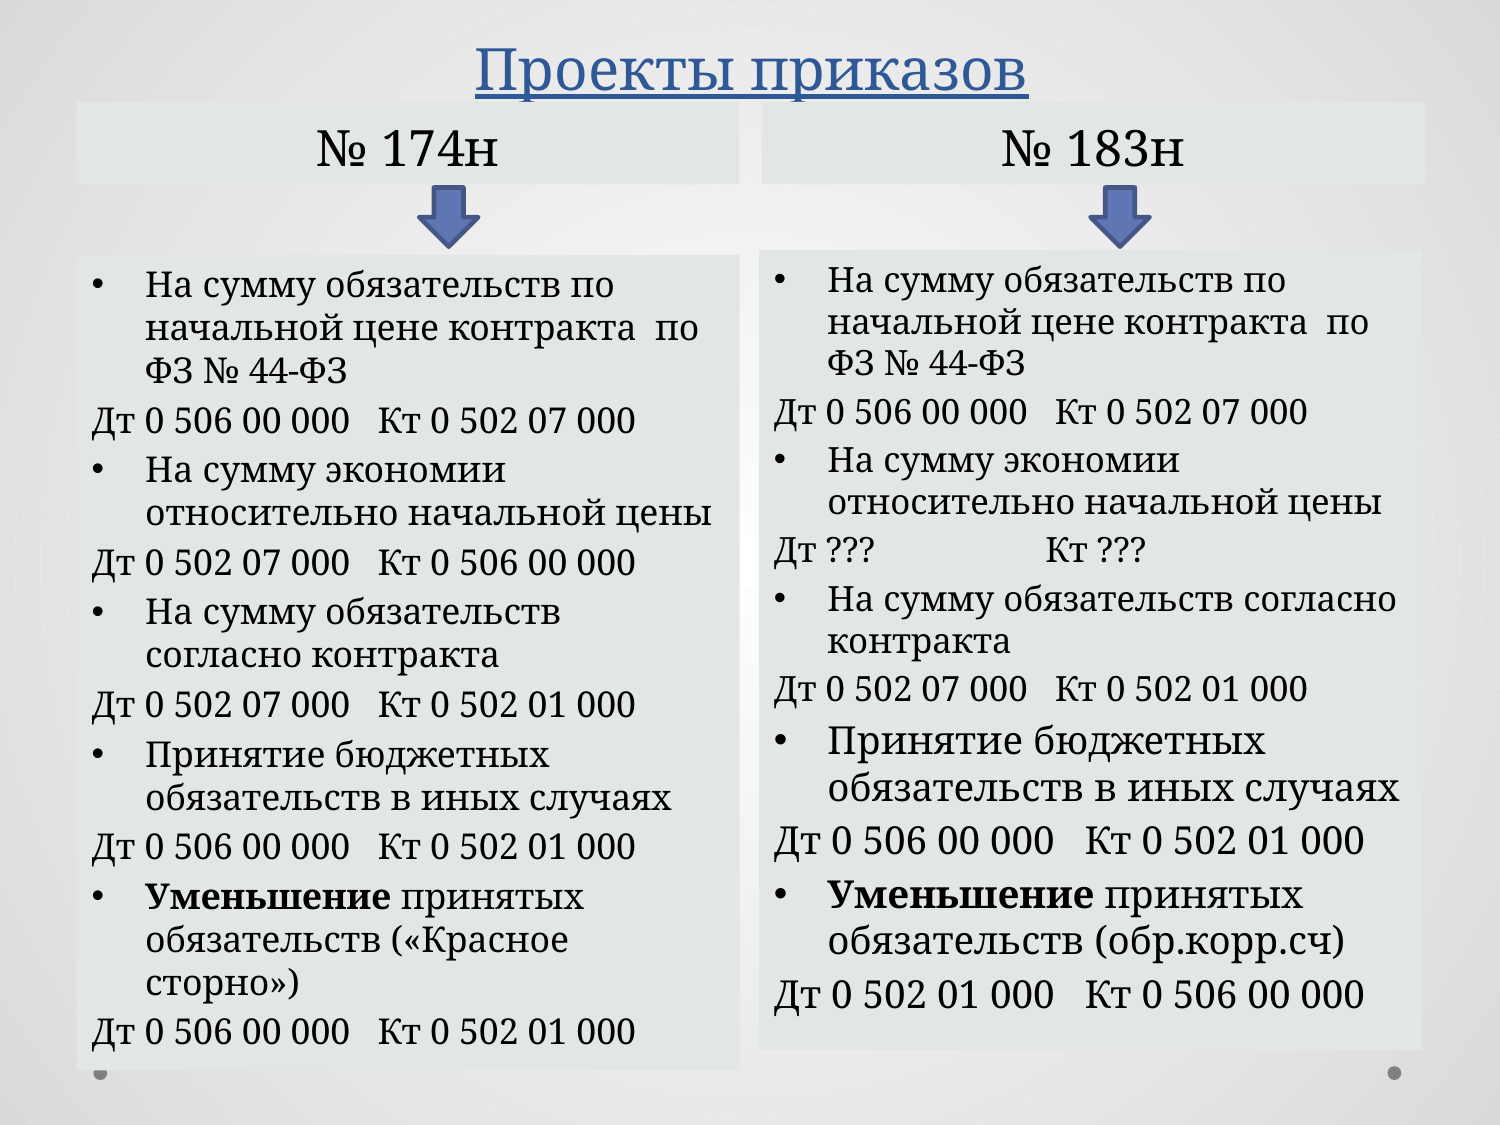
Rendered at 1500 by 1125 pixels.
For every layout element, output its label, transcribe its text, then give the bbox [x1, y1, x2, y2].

text_box [417, 185, 481, 249]
list № 183н [761, 101, 1425, 185]
title Проекты приказов [76, 30, 1427, 110]
list На сумму обязательств по начальной цене контракта по ФЗ № 44-ФЗ Дт 0 506 00 000 Кт 0 502 07 000 На сумму экономии относительно начальной цены Дт 0 502 07 000 Кт 0 506 00 000 На сумму обязательств согласно контракта Дт 0 502 07 000 Кт 0 502 01 000 Принятие бюджетных обязательств в иных случаях Дт 0 506 00 000 Кт 0 502 01 000 Уменьшение принятых обязательств («Красное сторно») Дт 0 506 00 000 Кт 0 502 01 000 [76, 254, 740, 1071]
list № 174н [76, 101, 740, 185]
list На сумму обязательств по начальной цене контракта по ФЗ № 44-ФЗ Дт 0 506 00 000 Кт 0 502 07 000 На сумму экономии относительно начальной цены Дт ??? Кт ??? На сумму обязательств согласно контракта Дт 0 502 07 000 Кт 0 502 01 000 Принятие бюджетных обязательств в иных случаях Дт 0 506 00 000 Кт 0 502 01 000 Уменьшение принятых обязательств (обр.корр.сч) Дт 0 502 01 000 Кт 0 506 00 000 [759, 250, 1422, 1051]
text_box [1088, 185, 1152, 249]
